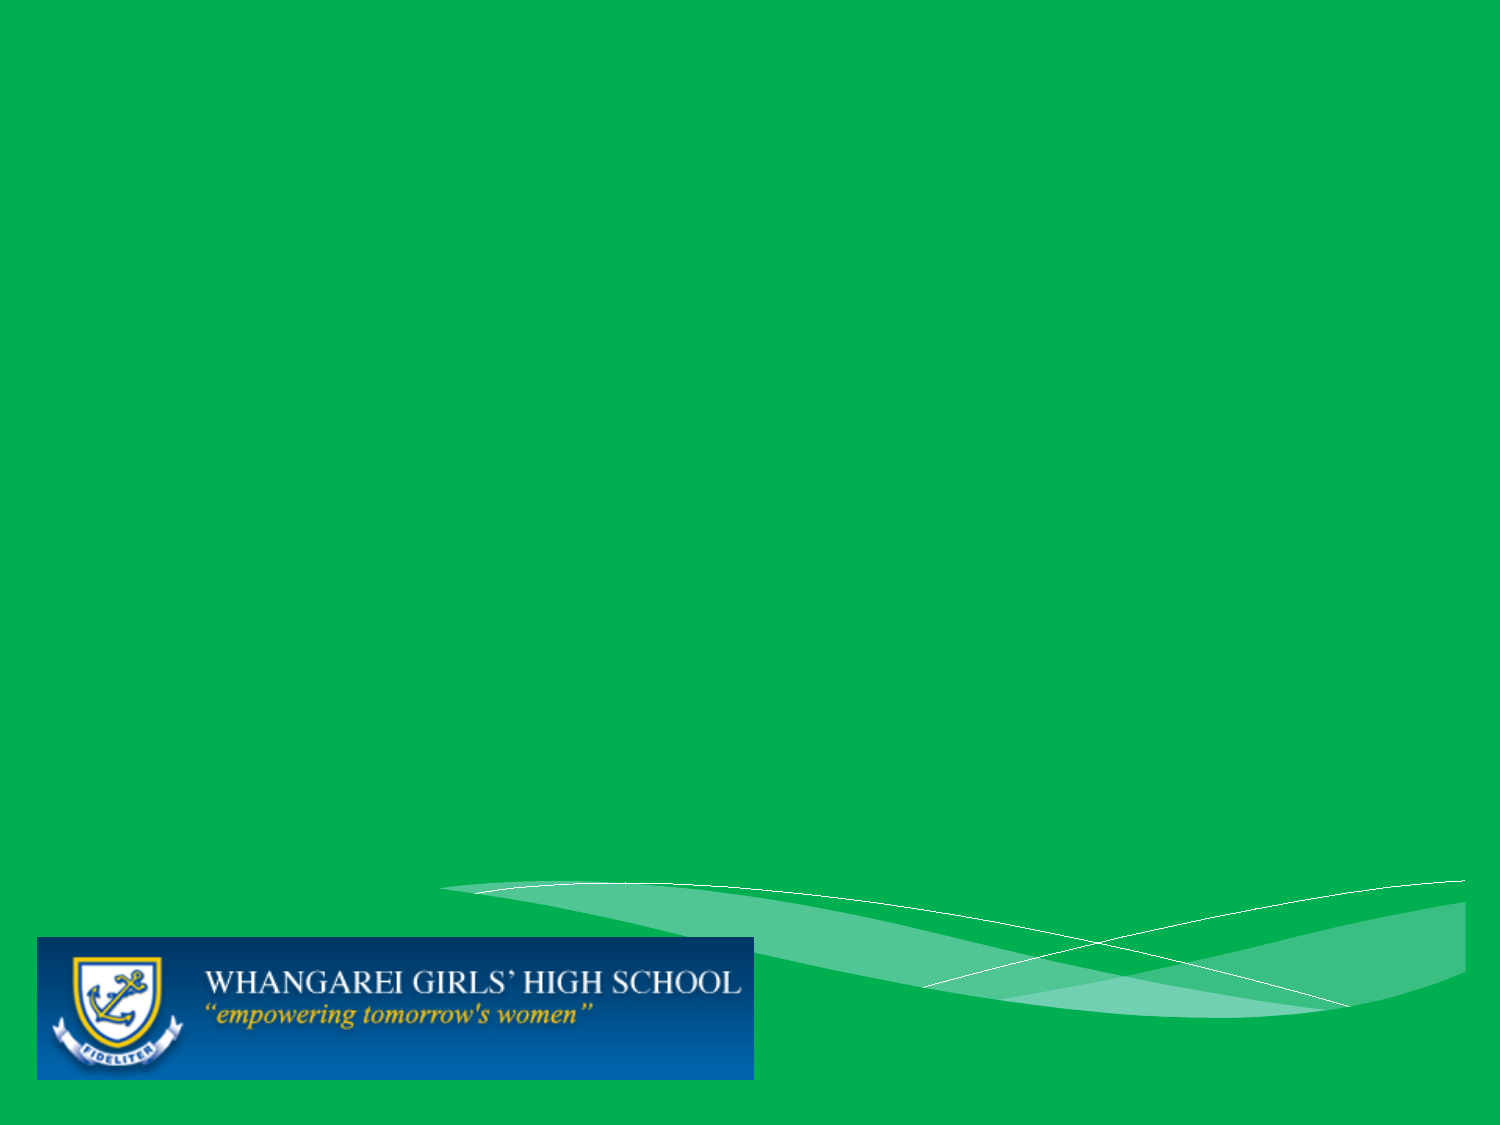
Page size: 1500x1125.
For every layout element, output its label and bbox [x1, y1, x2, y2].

picture [37, 937, 754, 1080]
